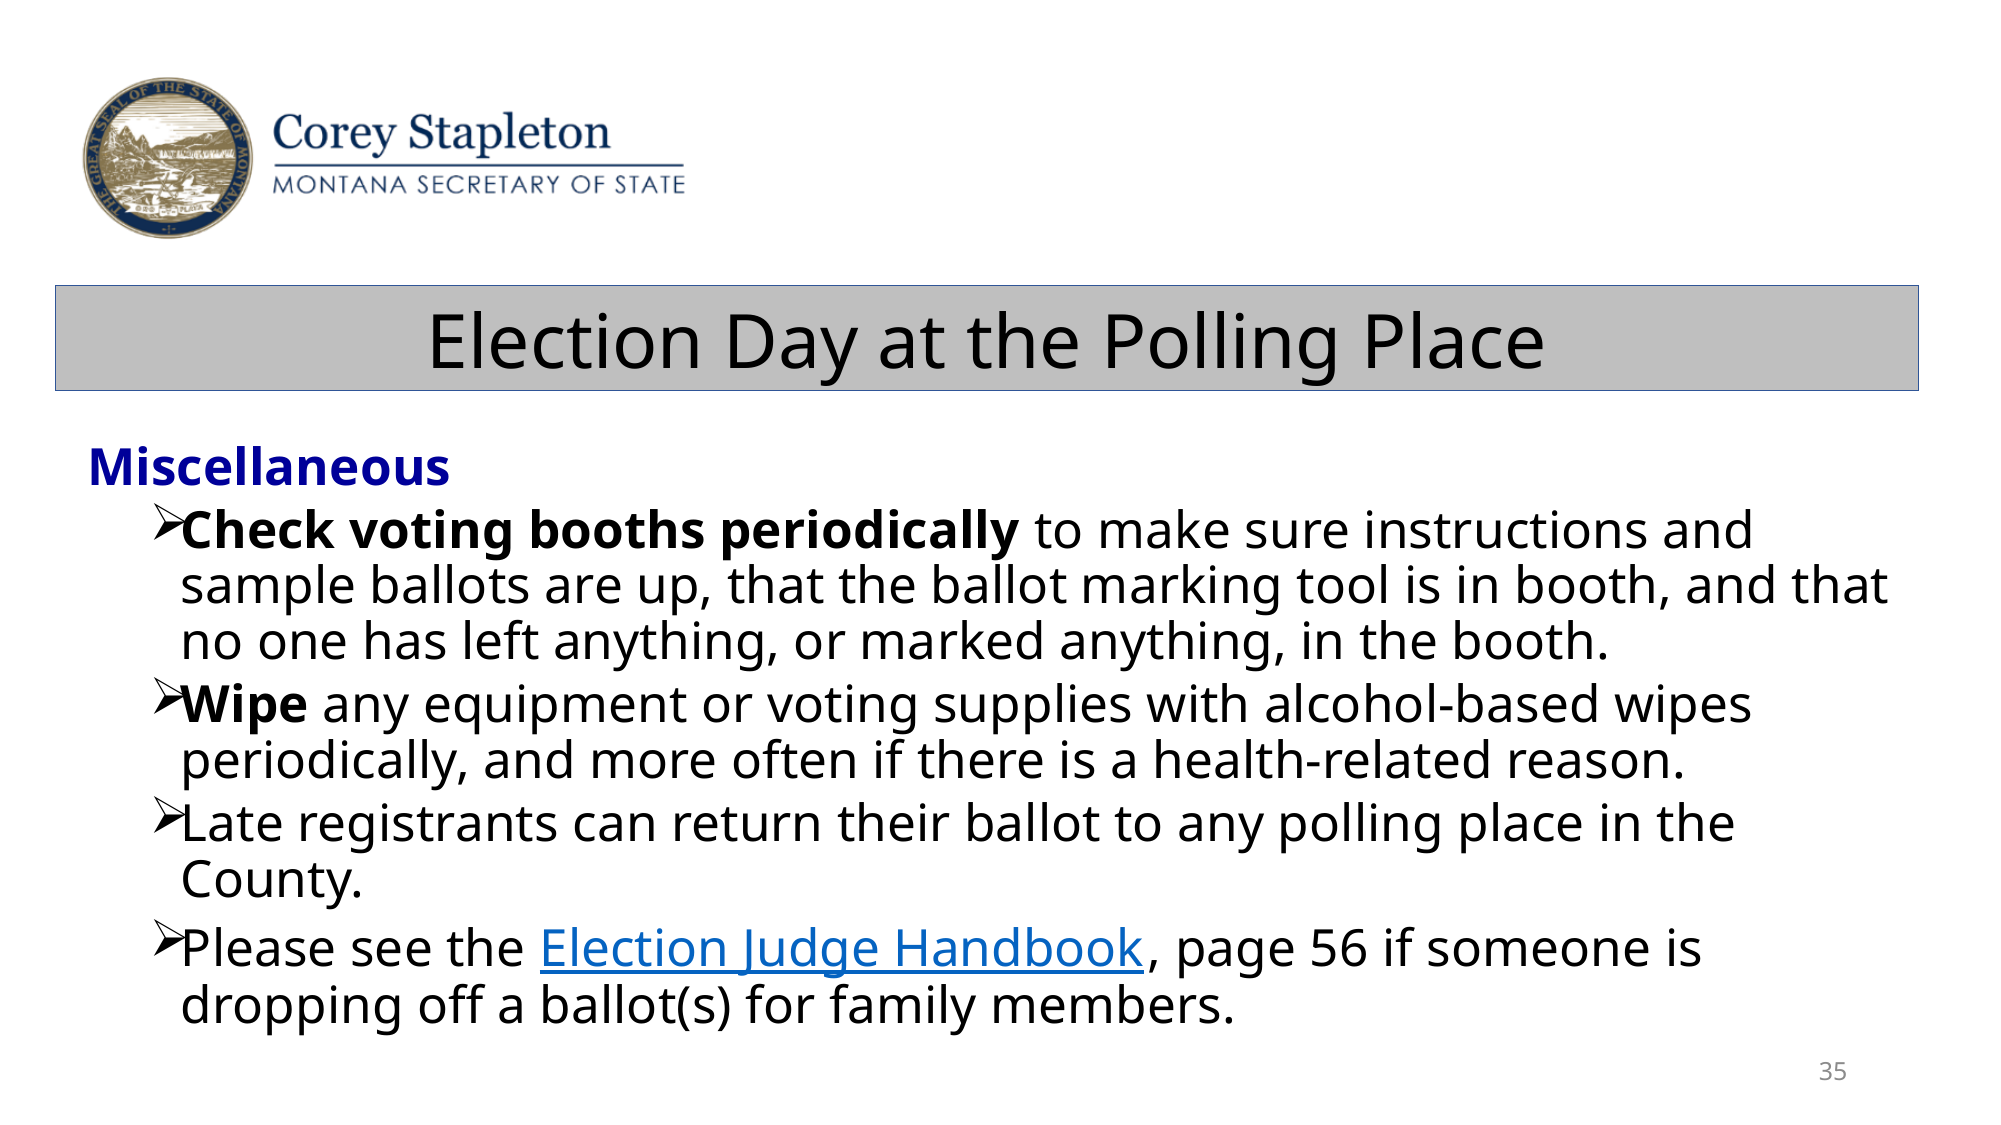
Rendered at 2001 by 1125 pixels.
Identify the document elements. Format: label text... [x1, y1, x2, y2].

text_box Election Day at the Polling Place [55, 285, 1919, 391]
slide_number 35 [1412, 1042, 1863, 1103]
list Miscellaneous Check voting booths periodically to make sure instructions and sample ballots are up, that the ballot marking tool is in booth, and that no one has left anything, or marked anything, in the booth. Wipe any equipment or voting supplies with alcohol-based wipes periodically, and more often if there is a health-related reason. Late registrants can return their ballot to any polling place in the County. Please see the Election Judge Handbook, page 56 if someone is dropping off a ballot(s) for family members. [72, 433, 1932, 1043]
picture [55, 48, 715, 266]
